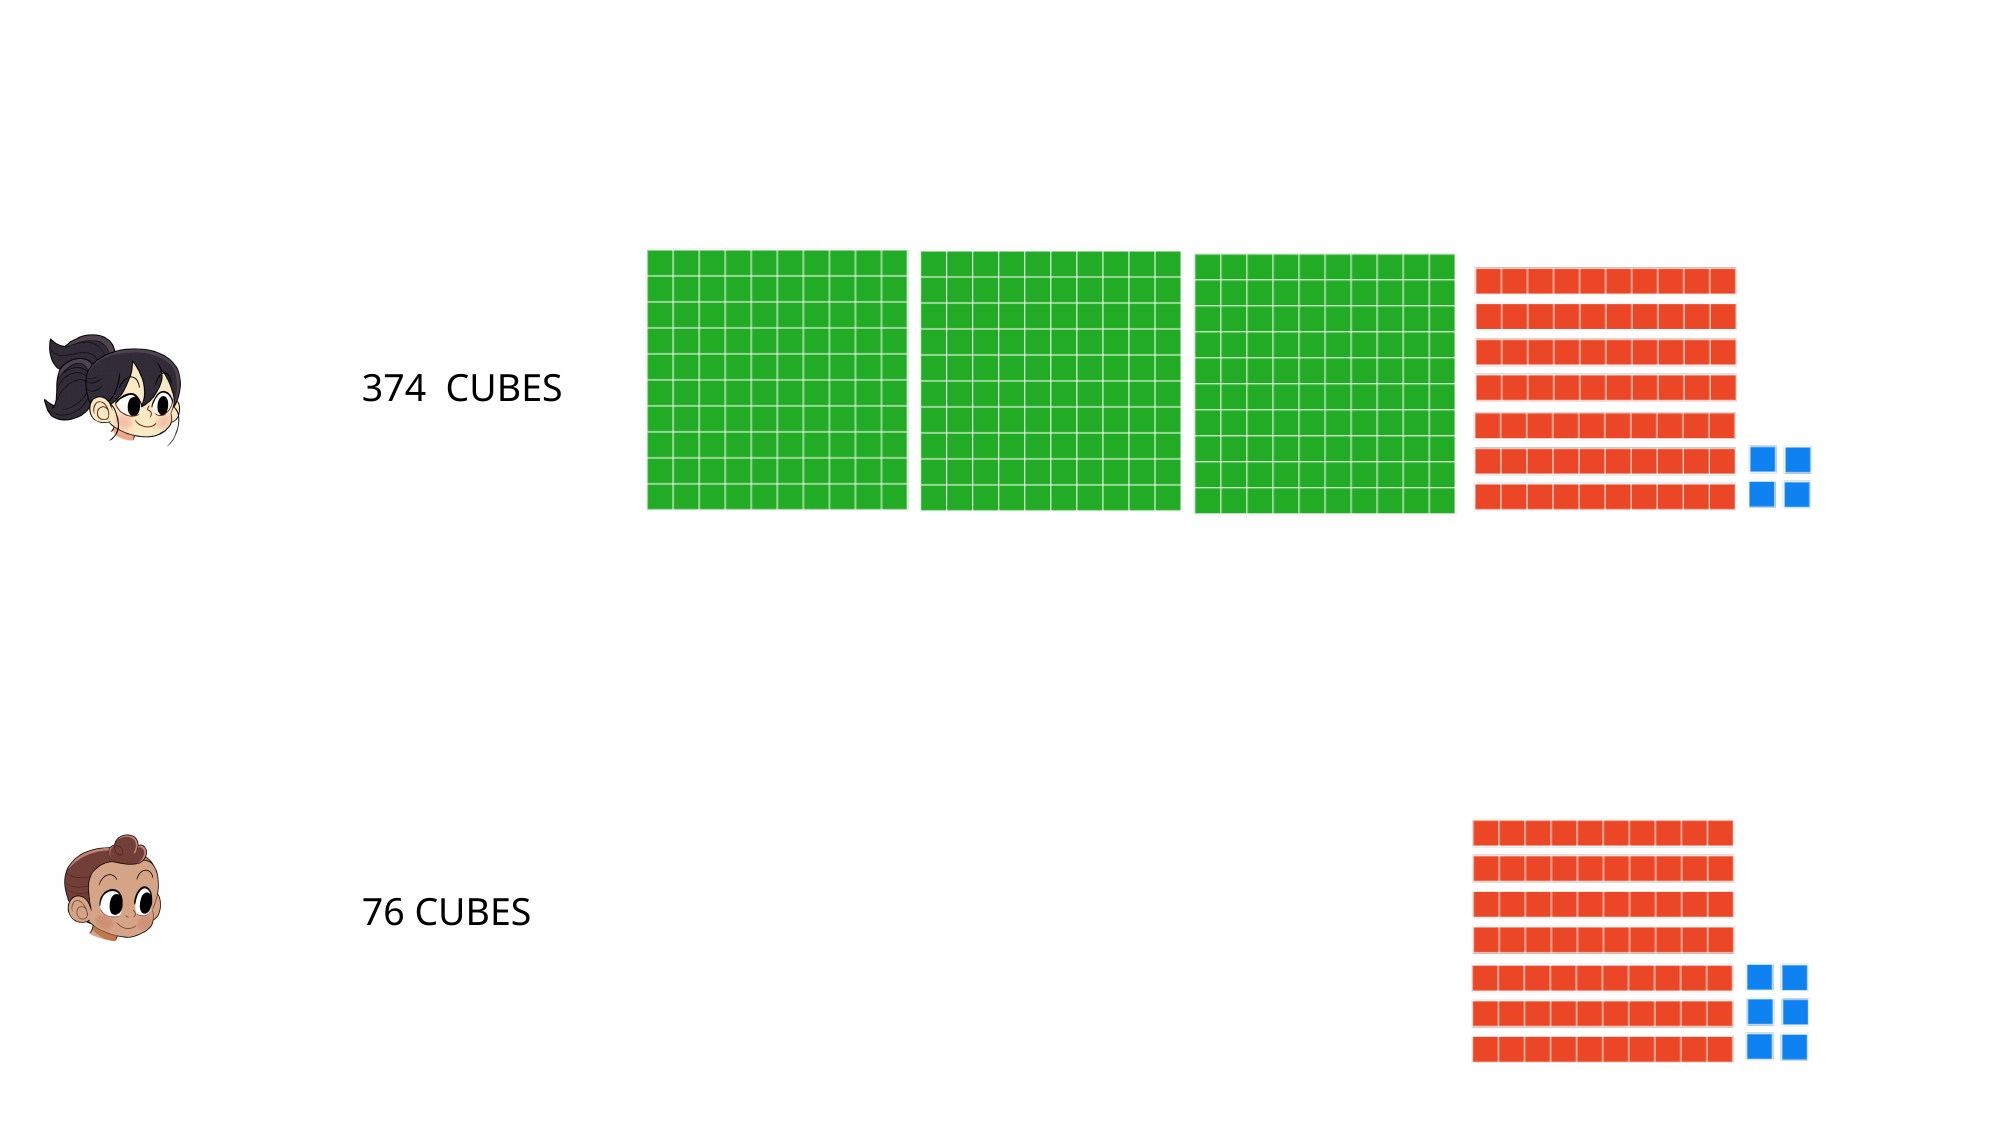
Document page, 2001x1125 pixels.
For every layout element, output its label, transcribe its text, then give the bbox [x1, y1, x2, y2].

picture [595, 197, 1863, 566]
text_box 76 CUBES [347, 880, 594, 941]
text_box 374 CUBES [347, 356, 594, 417]
picture [56, 832, 169, 944]
picture [1419, 767, 1861, 1115]
picture [38, 312, 186, 459]
